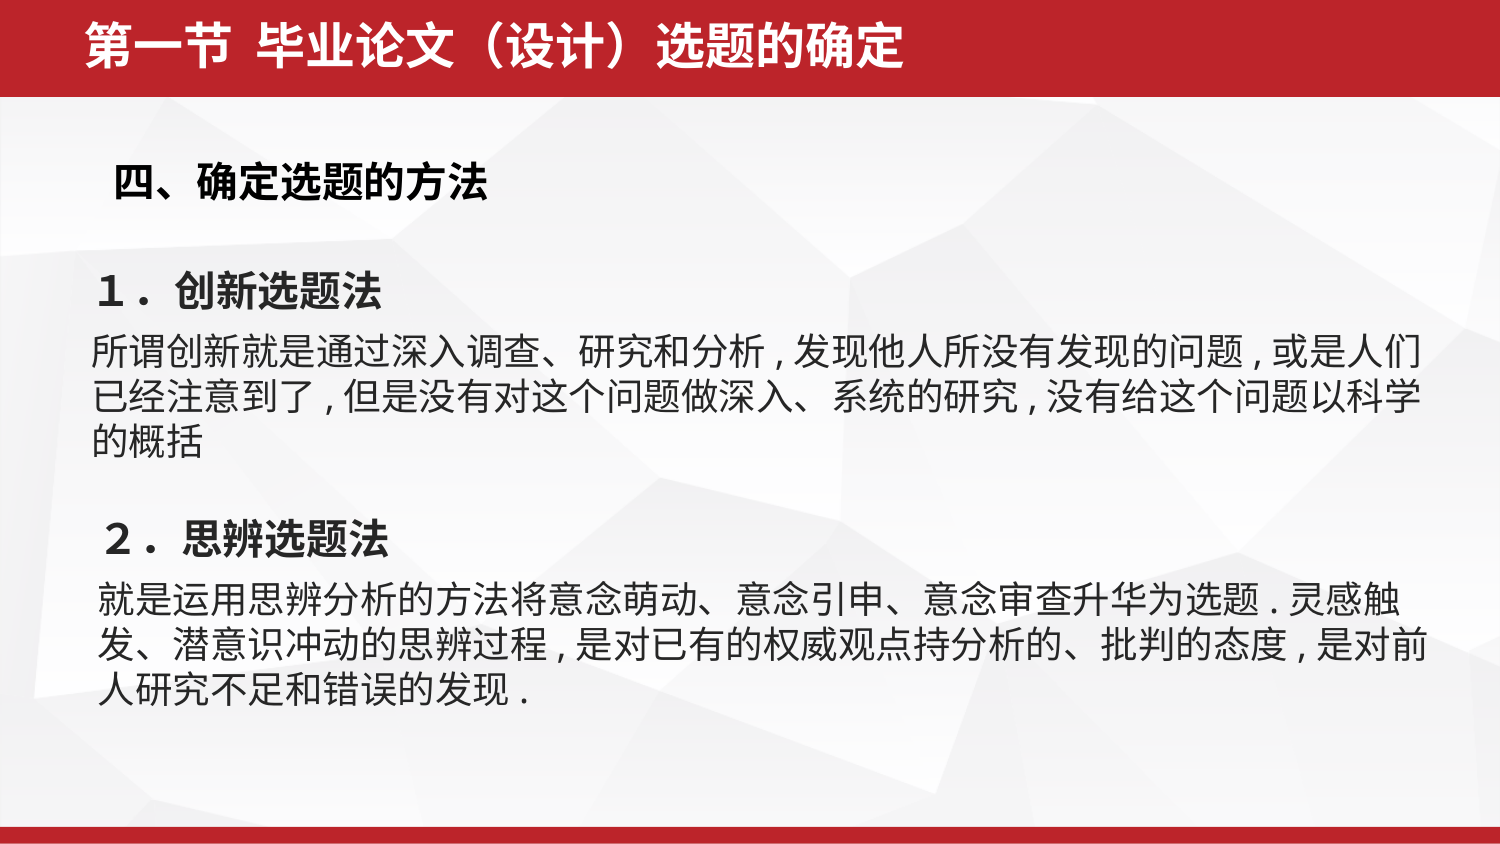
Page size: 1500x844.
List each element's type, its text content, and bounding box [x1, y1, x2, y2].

text_box １．创新选题法 [79, 259, 517, 321]
text_box 四、确定选题的方法 [79, 148, 504, 214]
title 第一节 毕业论文（设计）选题的确定 [71, 0, 1200, 97]
text_box 就是运用思辨分析的方法将意念萌动、意念引申、意念审查升华为选题.灵感触发、潜意识冲动的思辨过程,是对已有的权威观点持分析的、批判的态度,是对前人研究不足和错误的发现. [86, 570, 1443, 717]
text_box 所谓创新就是通过深入调查、研究和分析,发现他人所没有发现的问题,或是人们已经注意到了,但是没有对这个问题做深入、系统的研究,没有给这个问题以科学的概括 [79, 322, 1443, 469]
text_box ２．思辨选题法 [86, 506, 534, 569]
picture [0, 97, 1500, 826]
